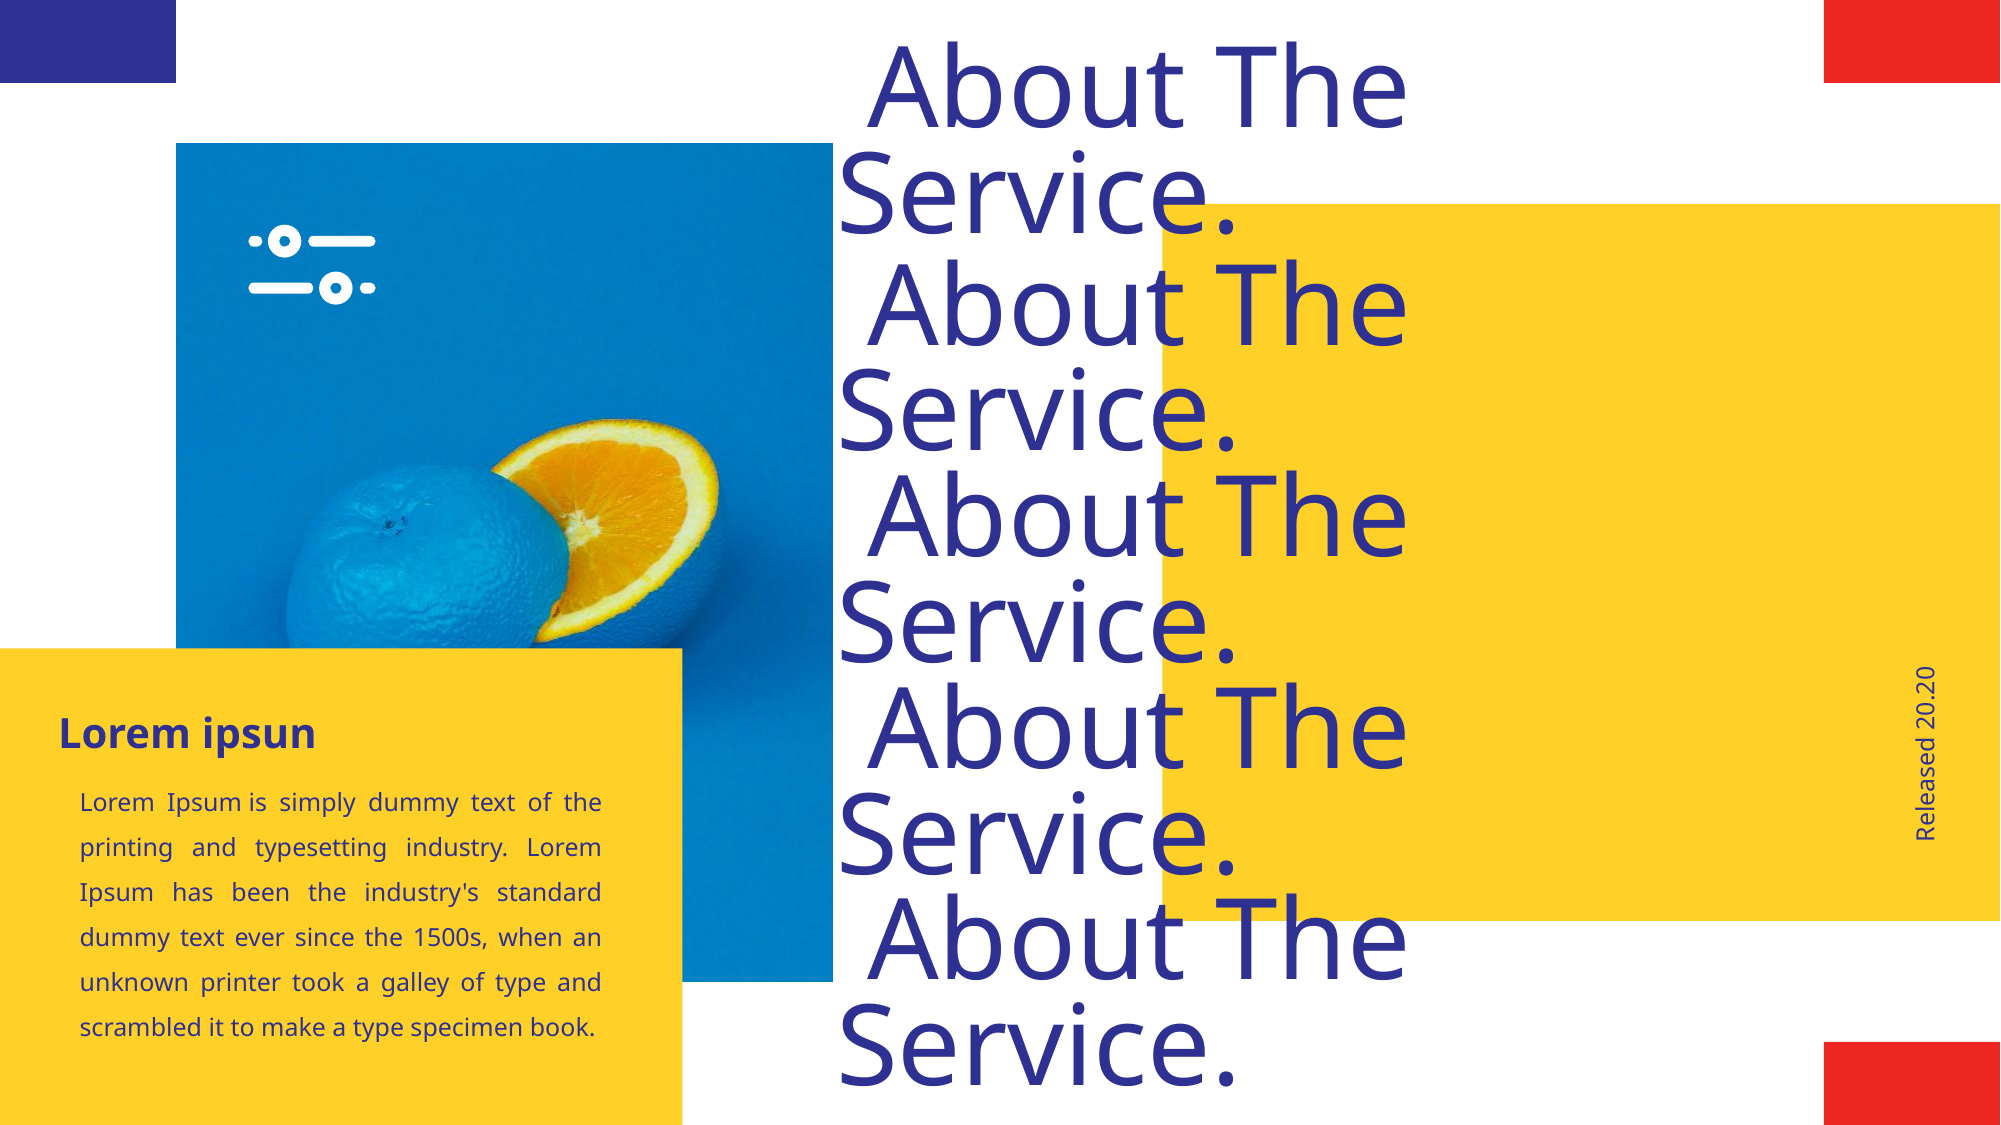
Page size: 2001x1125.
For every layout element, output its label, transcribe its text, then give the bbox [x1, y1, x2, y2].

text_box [682, 7, 1597, 225]
text_box Released 20.20 [1902, 651, 1947, 858]
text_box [682, 436, 1597, 648]
text_box [0, 647, 683, 1125]
text_box [1597, 203, 2000, 922]
text_box [1823, 1041, 2000, 1125]
text_box [1823, 0, 2000, 84]
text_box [682, 859, 1597, 1118]
text_box Lorem ipsun [43, 699, 176, 765]
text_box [682, 225, 1597, 436]
text_box [0, 0, 177, 84]
picture [176, 143, 682, 982]
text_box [682, 648, 1597, 859]
text_box Lorem Ipsum is simply dummy text of the printing and typesetting industry. Lorem Ipsum has been the industry's standard dummy text ever since the 1500s, when an unknown printer took a galley of type and scrambled it to make a type specimen book. [64, 765, 618, 1049]
